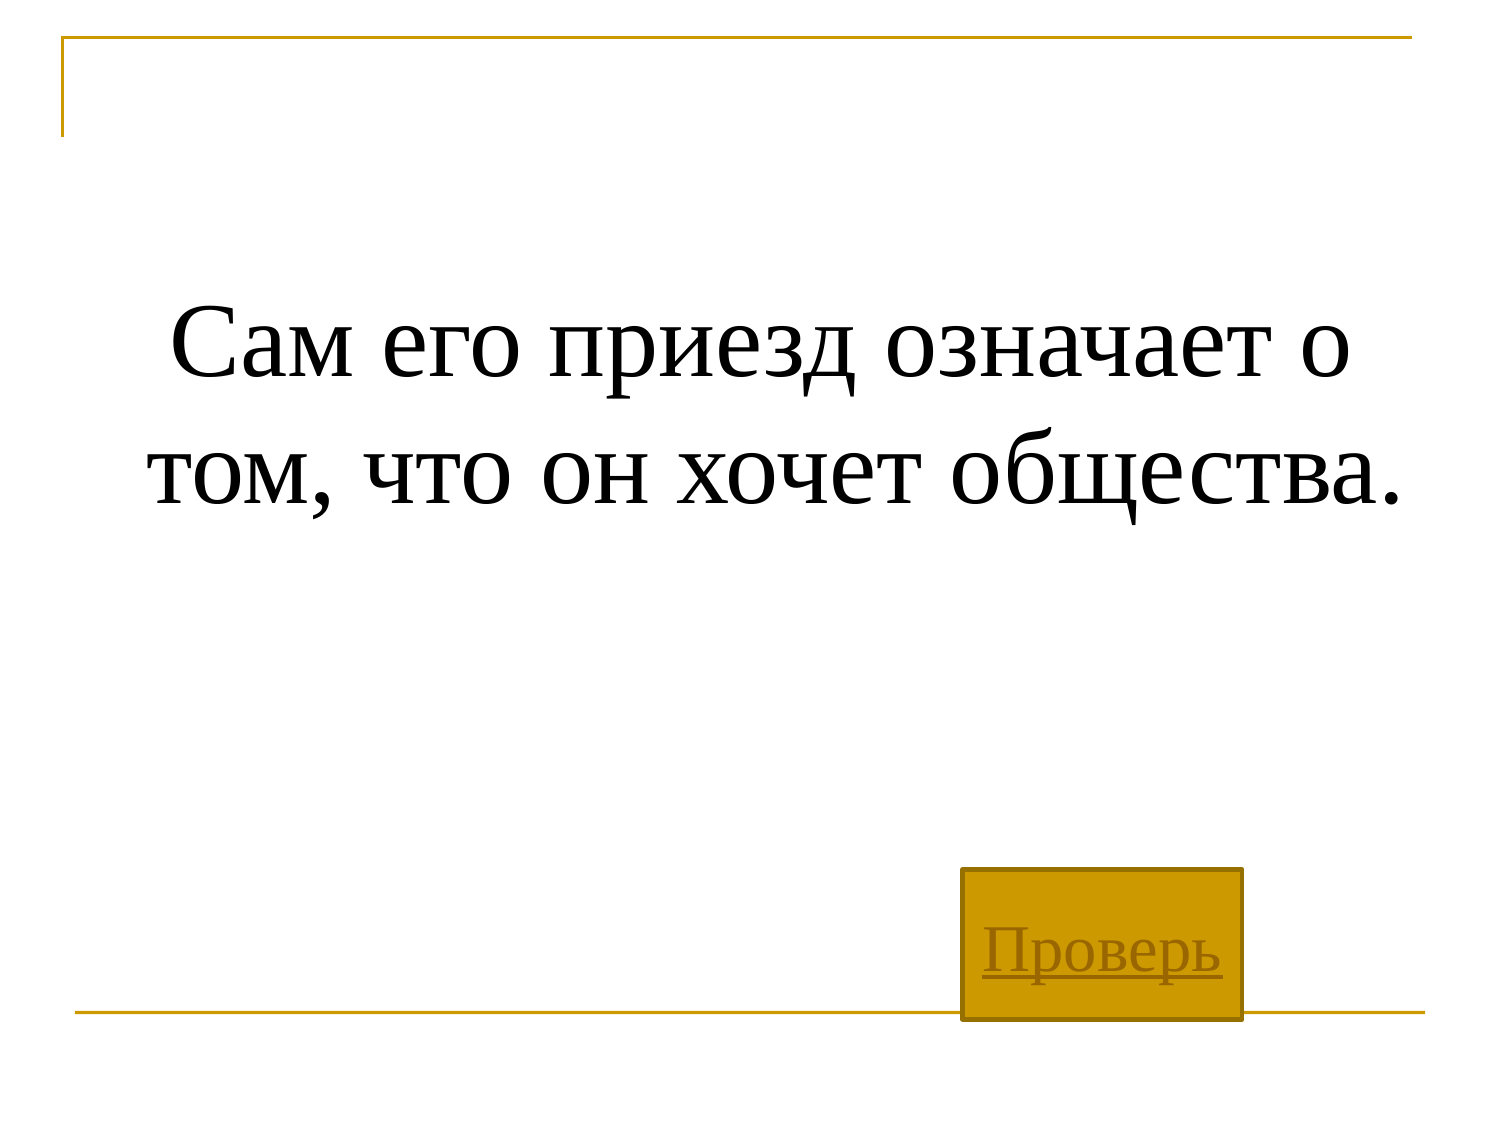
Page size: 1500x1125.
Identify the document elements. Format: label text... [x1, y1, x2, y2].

text_box Проверь [960, 867, 1244, 1022]
list Сам его приезд означает о том, что он хочет общества. [74, 262, 1426, 1006]
